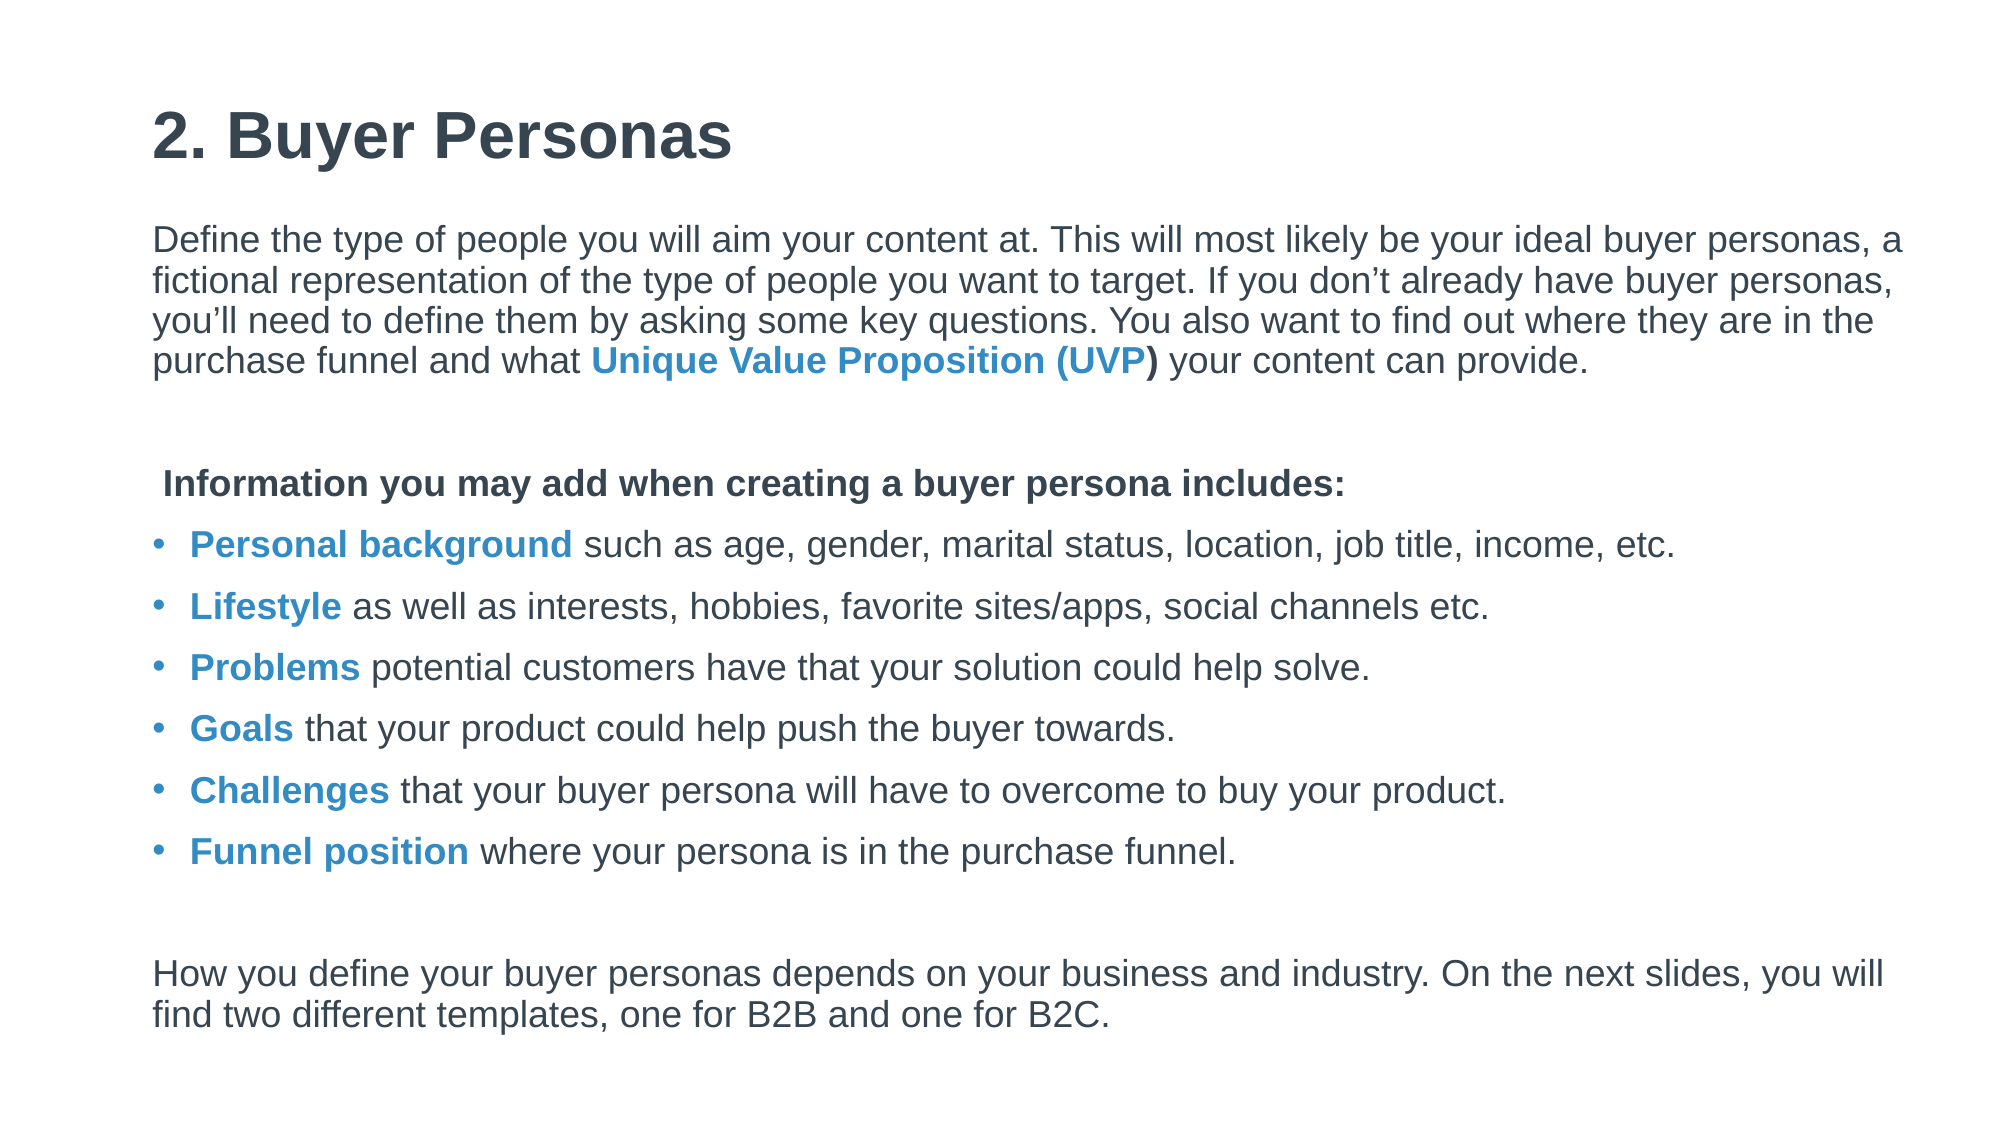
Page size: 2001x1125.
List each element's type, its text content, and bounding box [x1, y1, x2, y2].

title 2. Buyer Personas [137, 29, 1863, 212]
list Define the type of people you will aim your content at. This will most likely be your ideal buyer personas, a fictional representation of the type of people you want to target. If you don’t already have buyer personas, you’ll need to define them by asking some key questions. You also want to find out where they are in the purchase funnel and what Unique Value Proposition (UVP) your content can provide. Information you may add when creating a buyer persona includes: Personal background such as age, gender, marital status, location, job title, income, etc. Lifestyle as well as interests, hobbies, favorite sites/apps, social channels etc. Problems potential customers have that your solution could help solve. Goals that your product could help push the buyer towards. Challenges that your buyer persona will have to overcome to buy your product. Funnel position where your persona is in the purchase funnel. How you define your buyer personas depends on your business and industry. On the next slides, you will find two different templates, one for B2B and one for B2C. [137, 212, 1926, 1067]
